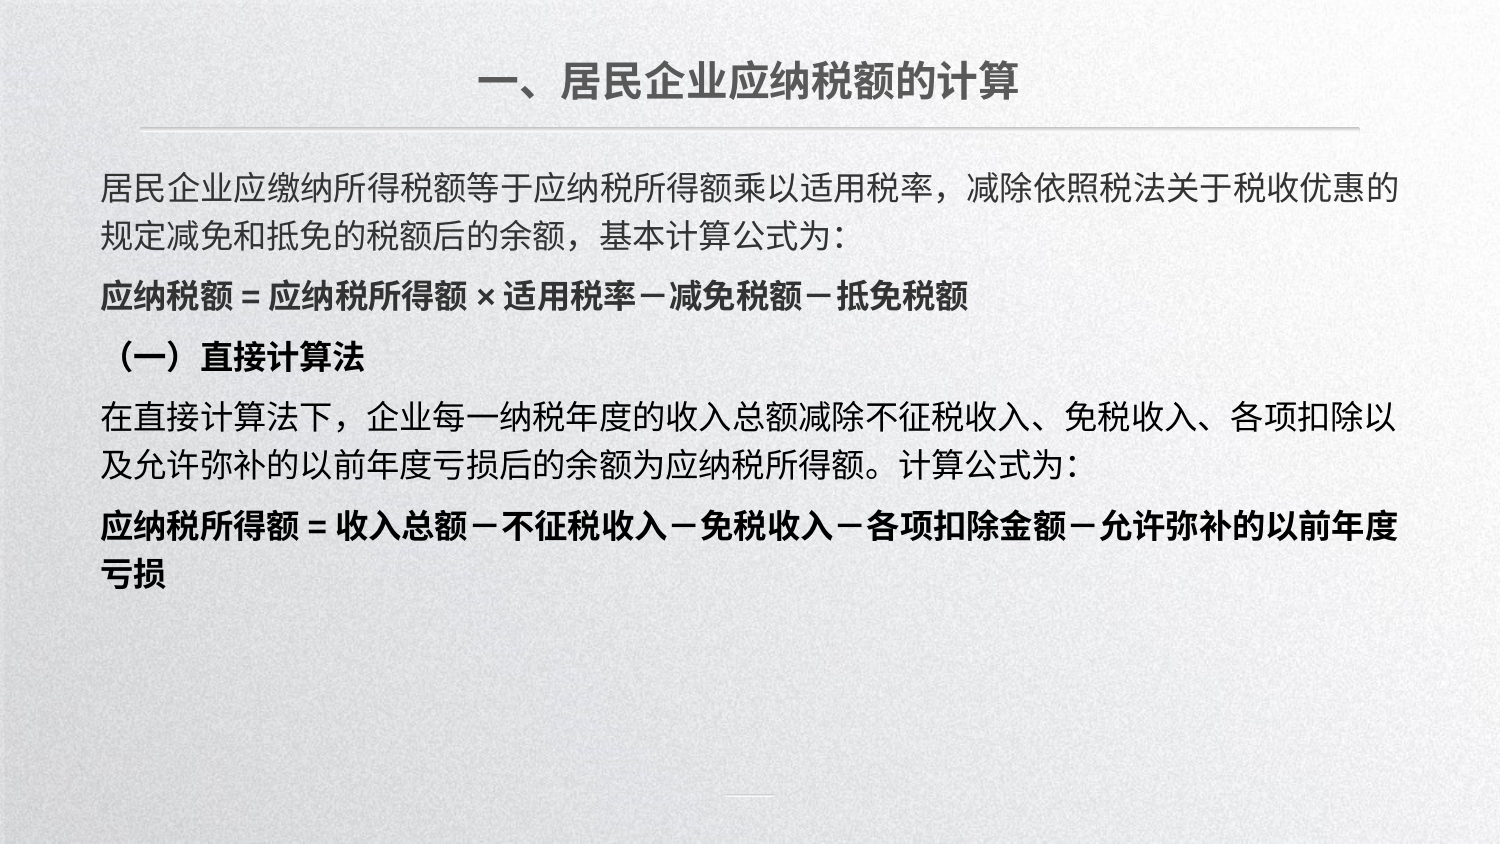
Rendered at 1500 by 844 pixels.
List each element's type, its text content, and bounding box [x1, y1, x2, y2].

text_box 一、居民企业应纳税额的计算 [459, 49, 1038, 111]
text_box 居民企业应缴纳所得税额等于应纳税所得额乘以适用税率，减除依照税法关于税收优惠的规定减免和抵免的税额后的余额，基本计算公式为： 应纳税额=应纳税所得额×适用税率－减免税额－抵免税额 （一）直接计算法 在直接计算法下，企业每一纳税年度的收入总额减除不征税收入、免税收入、各项扣除以及允许弥补的以前年度亏损后的余额为应纳税所得额。计算公式为： 应纳税所得额=收入总额－不征税收入－免税收入－各项扣除金额－允许弥补的以前年度亏损 [100, 159, 1400, 593]
picture [0, 0, 1500, 844]
